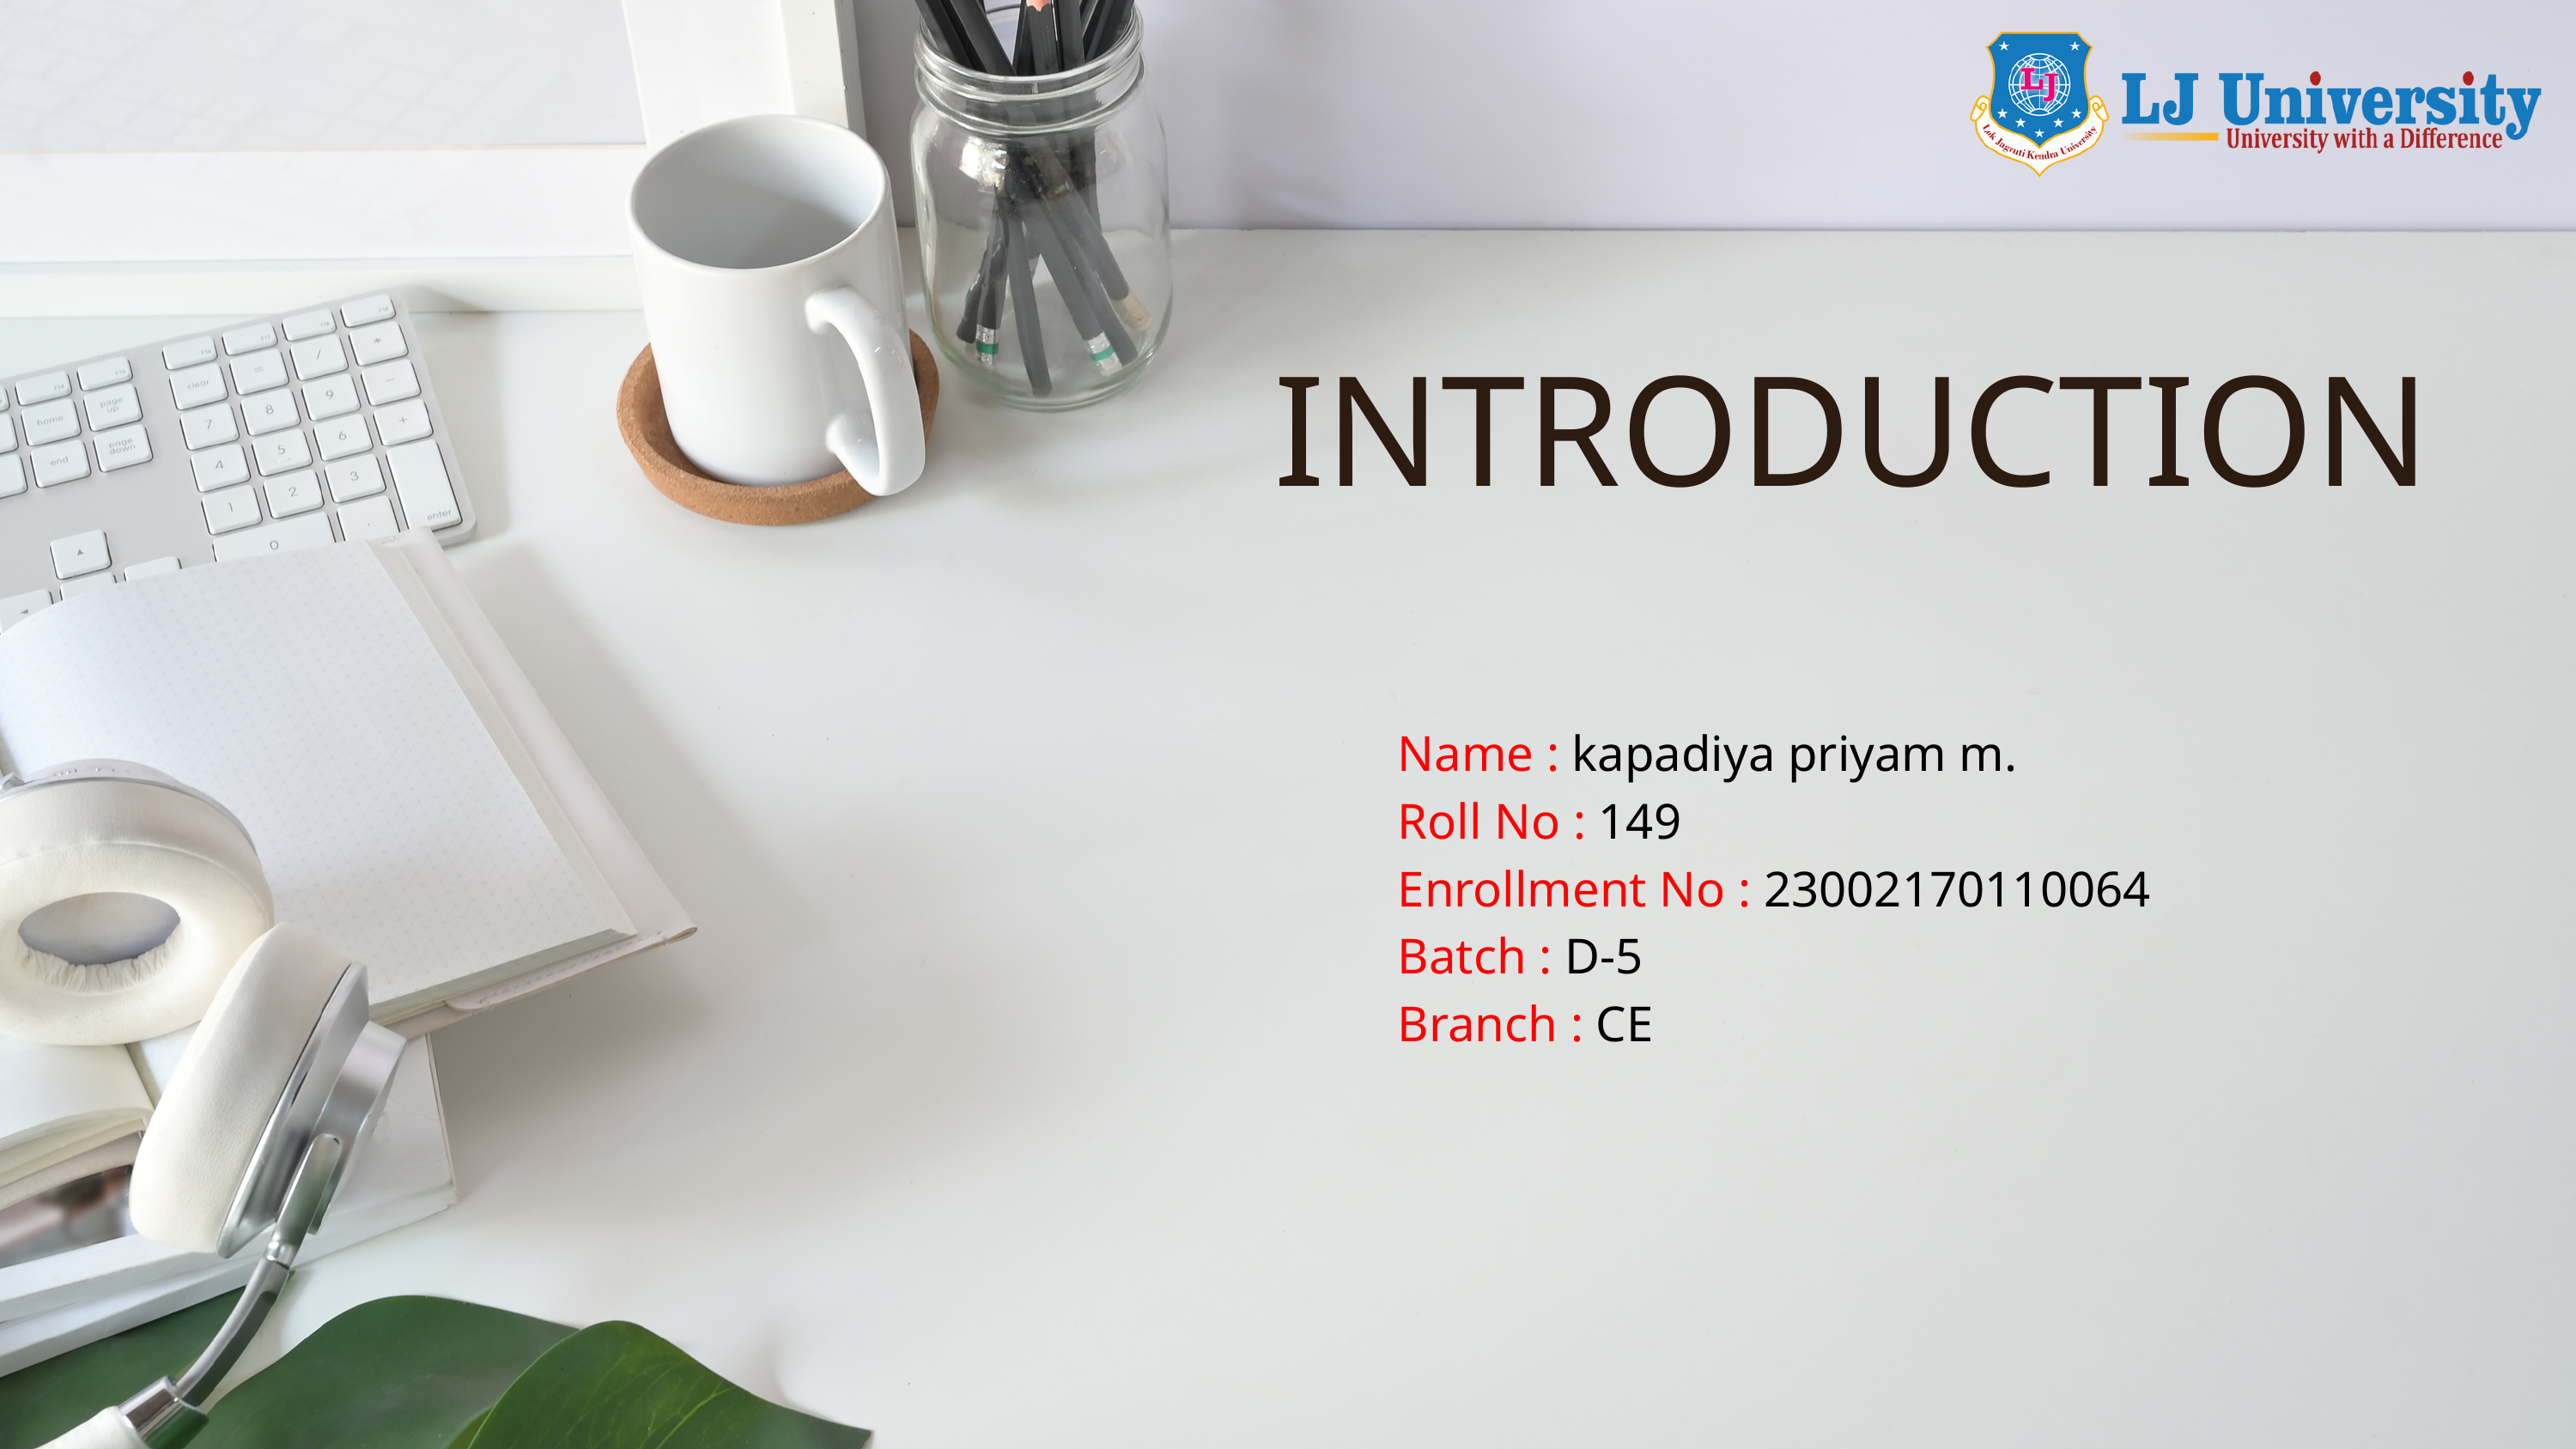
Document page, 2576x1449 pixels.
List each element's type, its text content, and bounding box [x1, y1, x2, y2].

text_box [0, 0, 2576, 1449]
text_box Name : kapadiya priyam m. Roll No : 149 Enrollment No : 23002170110064 Batch : D-5 Branch : CE [1397, 713, 2277, 1119]
text_box INTRODUCTION [1243, 303, 2432, 517]
text_box [1970, 32, 2542, 178]
